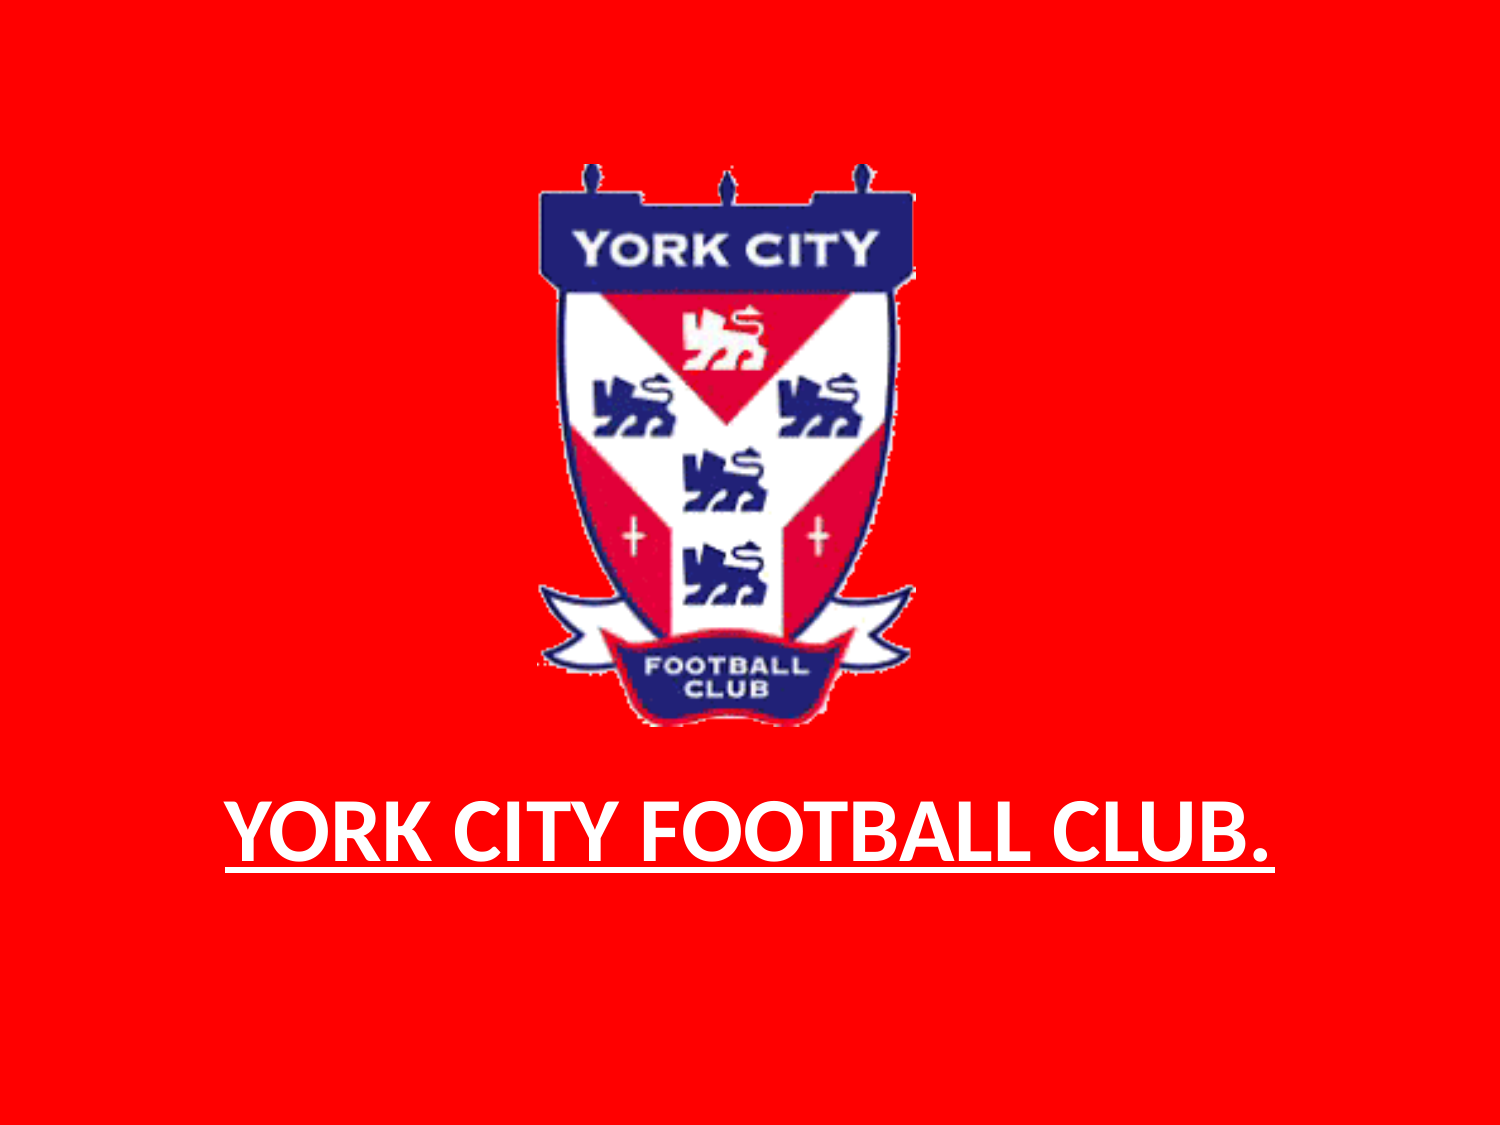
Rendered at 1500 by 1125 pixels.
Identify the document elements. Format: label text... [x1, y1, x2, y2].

picture [537, 164, 916, 727]
text_box YORK CITY FOOTBALL CLUB. [112, 762, 1388, 1004]
